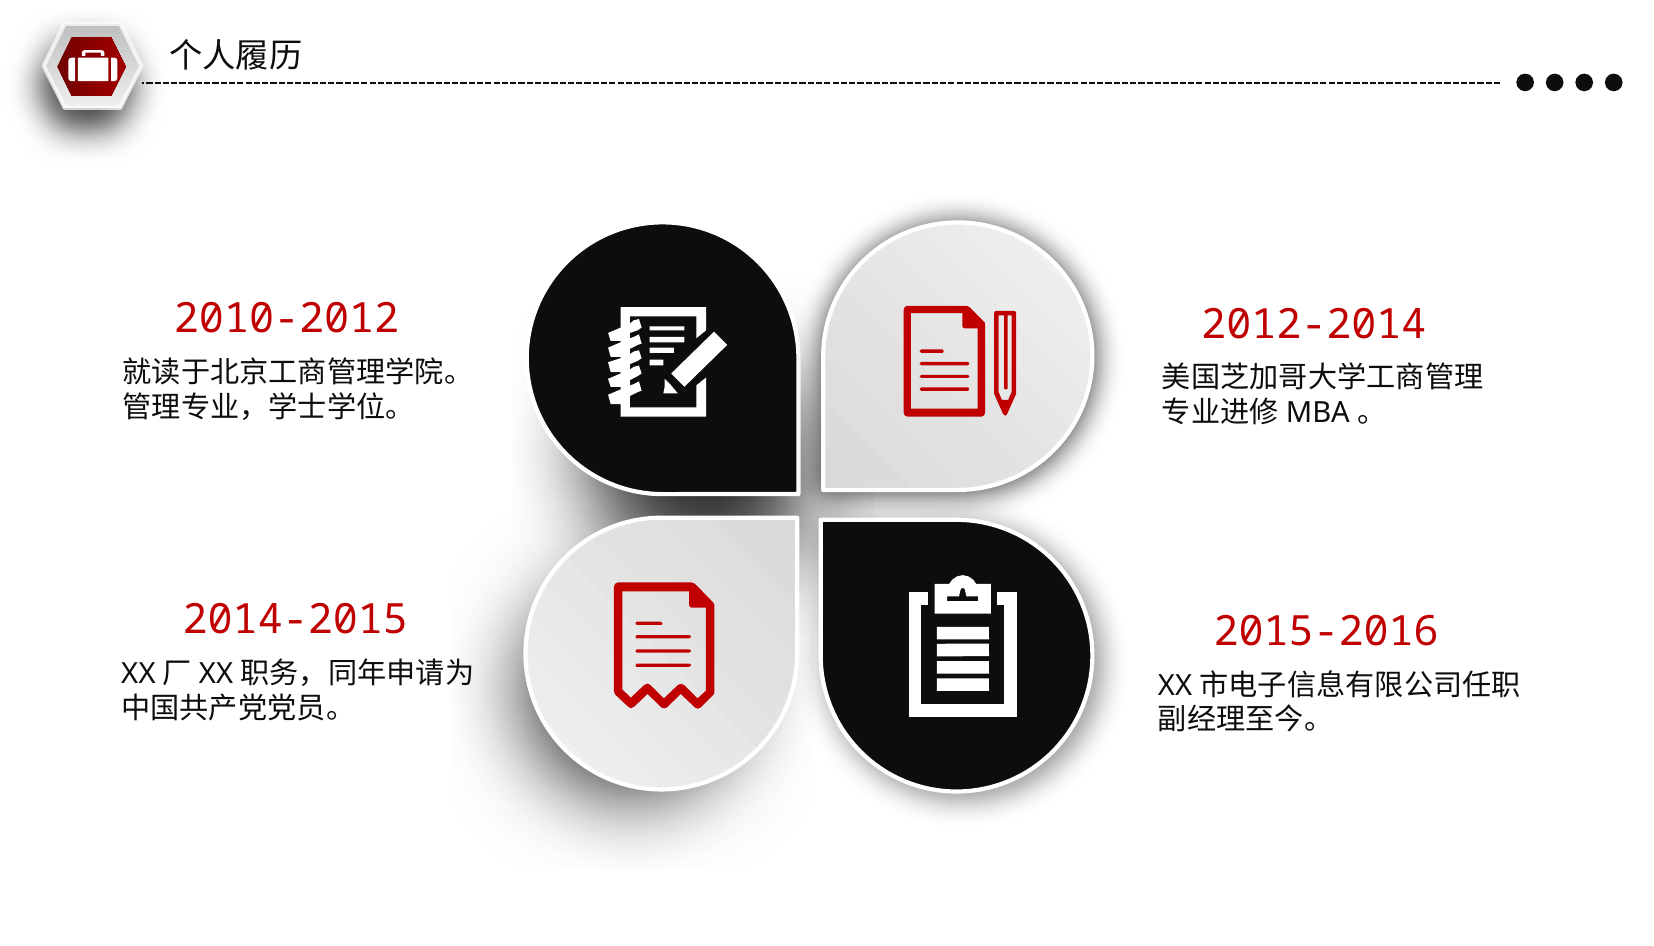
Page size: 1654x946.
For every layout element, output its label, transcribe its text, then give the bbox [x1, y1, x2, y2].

text_box 美国芝加哥大学工商管理 专业进修MBA。 [1147, 351, 1499, 436]
text_box [608, 307, 707, 417]
text_box 个人履历 [154, 27, 318, 82]
text_box [523, 515, 800, 792]
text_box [914, 581, 1011, 711]
text_box 2012-2014 [1186, 289, 1442, 354]
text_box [43, 23, 142, 109]
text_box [613, 582, 715, 709]
text_box XX市电子信息有限公司任职 副经理至今。 [1143, 658, 1536, 743]
text_box XX厂XX职务，同年申请为 中国共产党党员。 [106, 646, 490, 732]
text_box 2010-2012 [159, 283, 414, 349]
text_box [821, 220, 1095, 493]
text_box [1543, 71, 1566, 94]
text_box [818, 517, 1095, 794]
text_box [1514, 71, 1537, 94]
text_box [524, 220, 801, 497]
text_box [1573, 71, 1596, 94]
text_box [1602, 71, 1625, 94]
text_box 2015-2016 [1198, 596, 1454, 661]
text_box [671, 331, 728, 387]
text_box 就读于北京工商管理学院。 管理专业，学士学位。 [107, 345, 489, 431]
text_box 2014-2015 [167, 584, 423, 650]
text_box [903, 305, 1017, 417]
